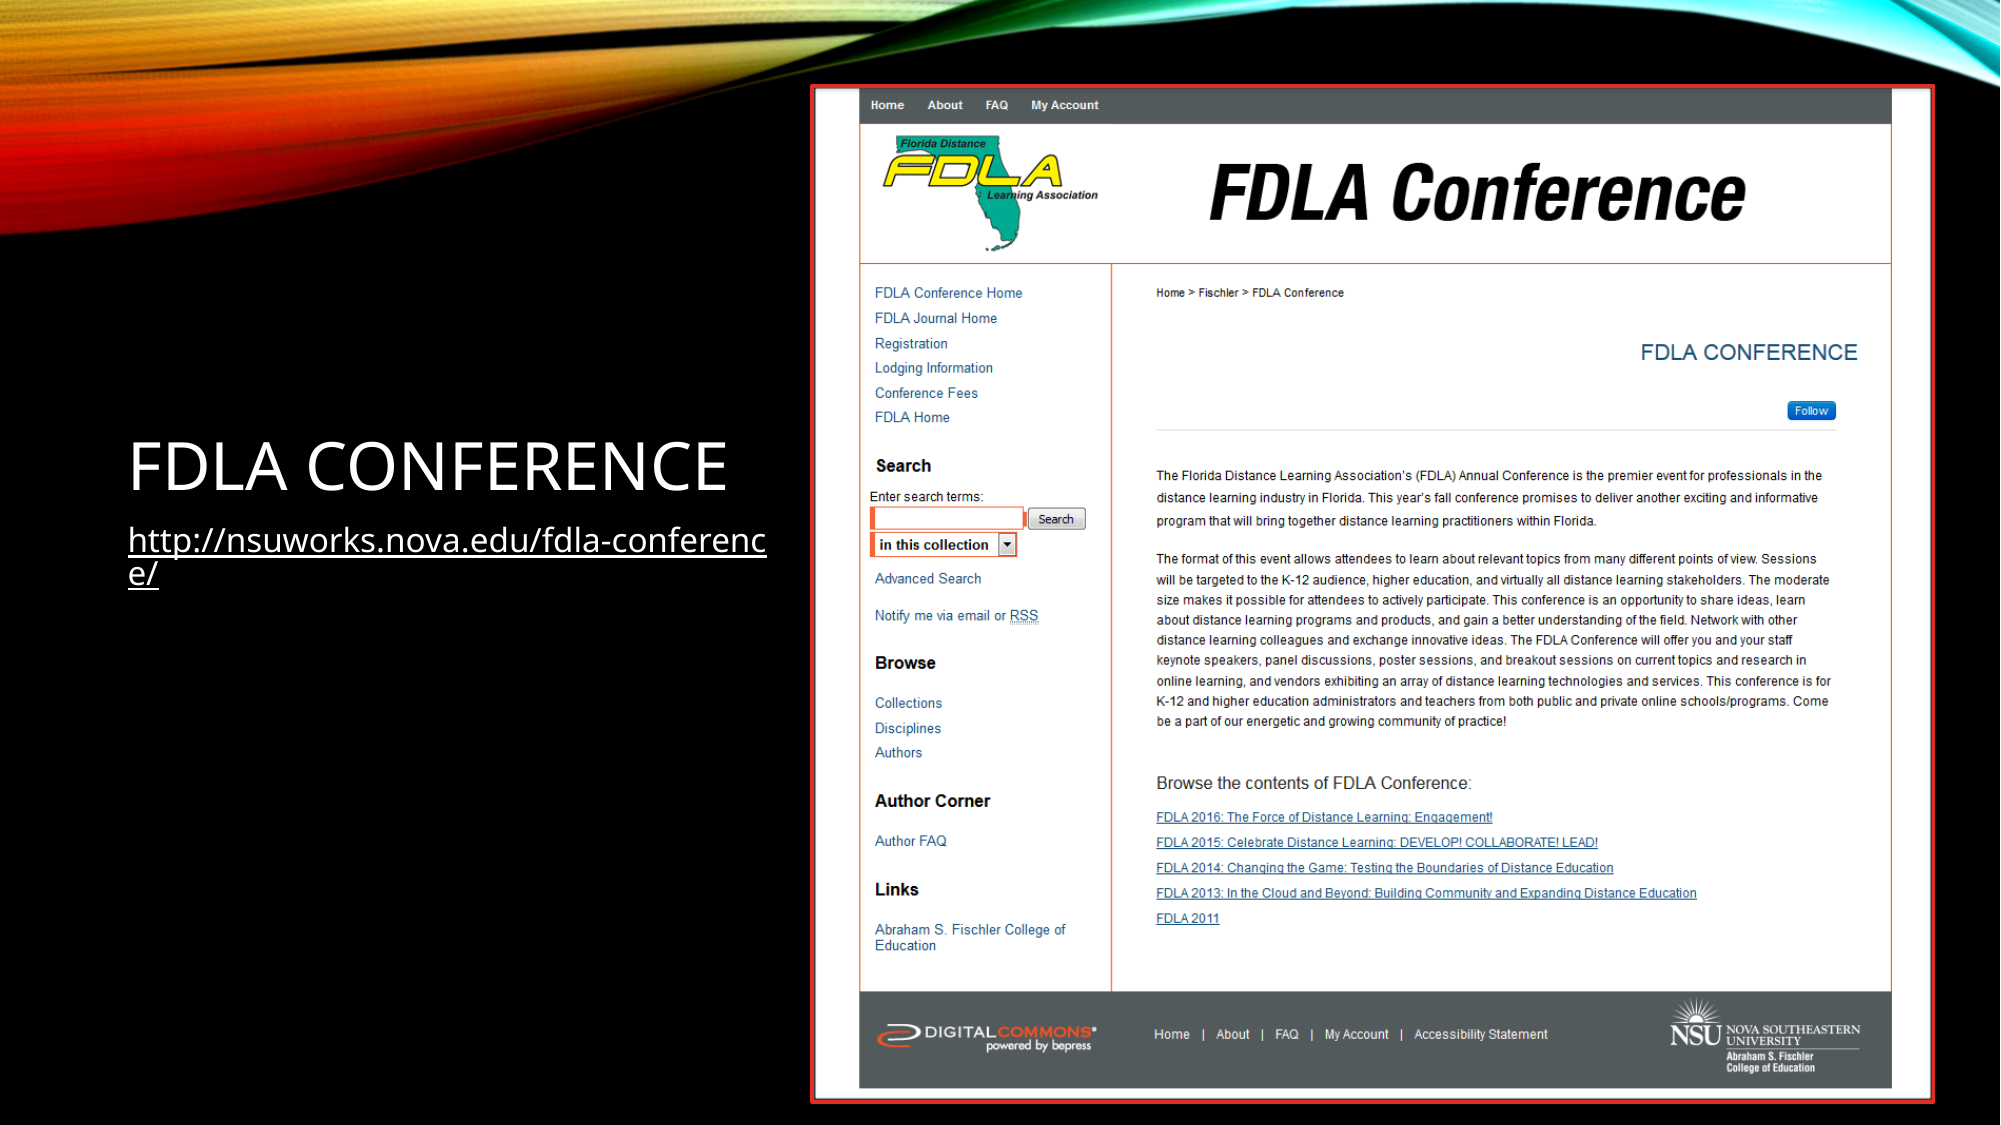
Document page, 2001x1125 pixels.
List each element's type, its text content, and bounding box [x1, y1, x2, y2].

title FDLA Conference [112, 249, 788, 512]
list http://nsuworks.nova.edu/fdla-conference/ [112, 512, 788, 1021]
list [813, 87, 1932, 1101]
picture [0, 0, 2000, 237]
